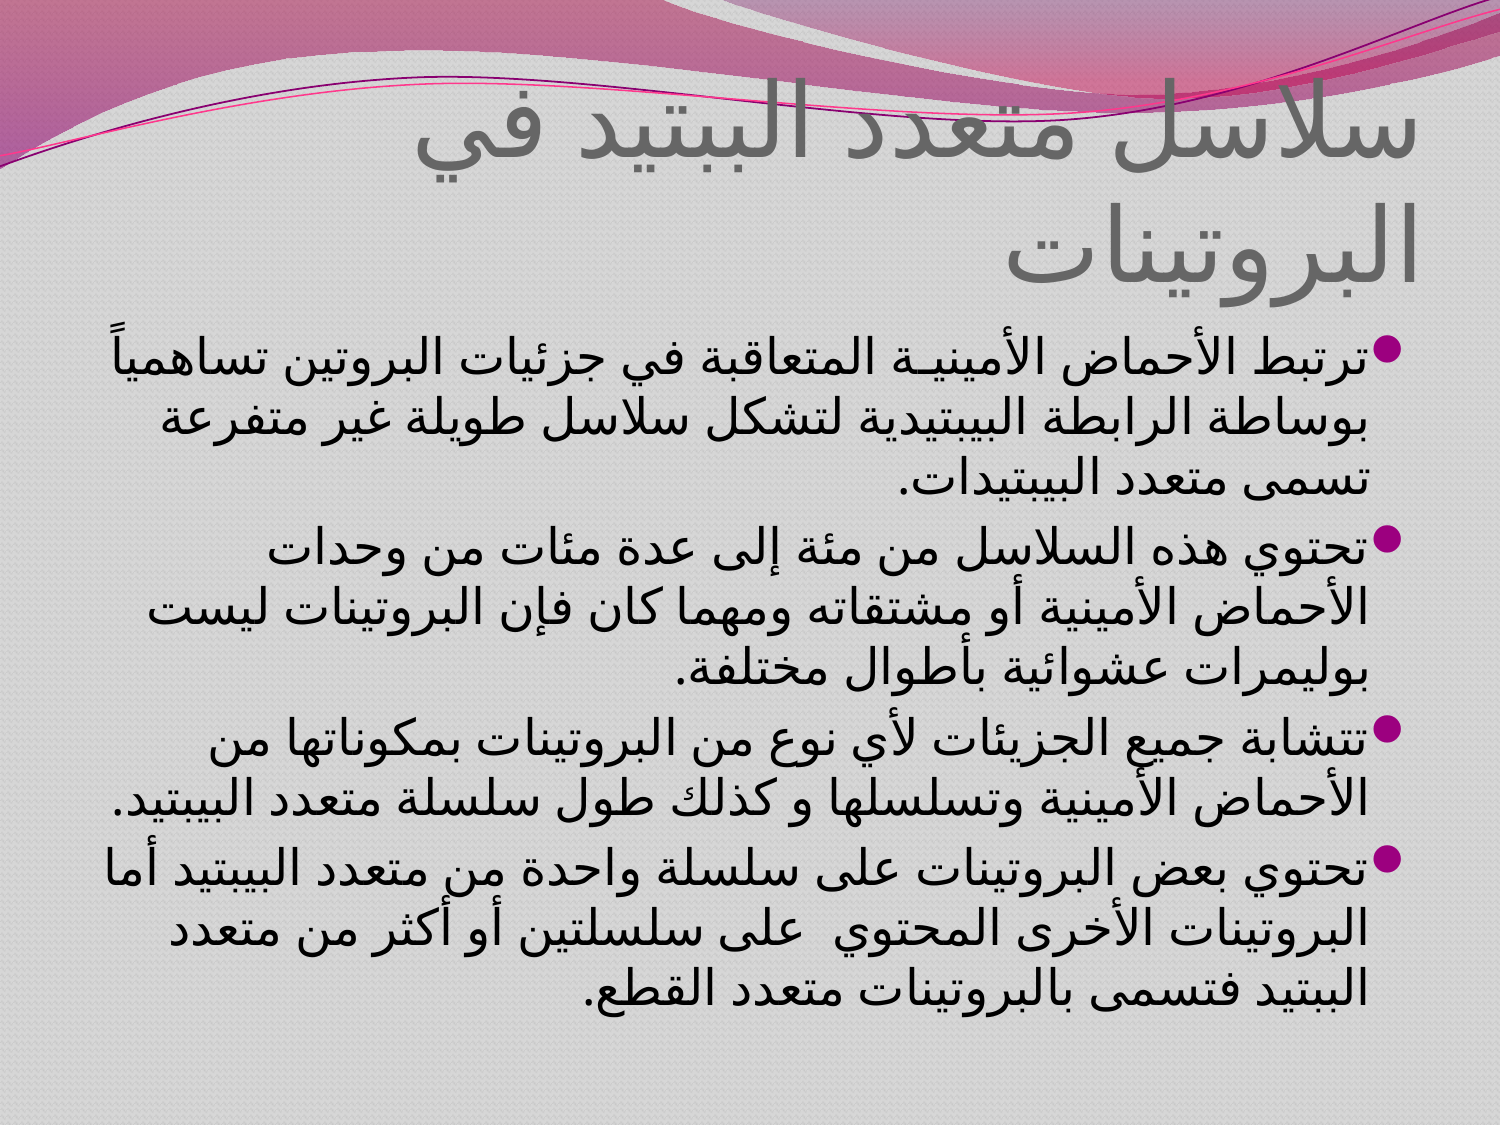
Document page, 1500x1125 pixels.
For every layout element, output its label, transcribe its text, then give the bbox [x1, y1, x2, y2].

list ترتبط الأحماض الأمينيـة المتعاقبة في جزئيات البروتين تساهمياً بوساطة الرابطة البيبتيدية لتشكل سلاسل طويلة غير متفرعة تسمى متعدد البيبتيدات. تحتوي هذه السلاسل من مئة إلى عدة مئات من وحدات الأحماض الأمينية أو مشتقاته ومهما كان فإن البروتينات ليست بوليمرات عشوائية بأطوال مختلفة. تتشابة جميع الجزيئات لأي نوع من البروتينات بمكوناتها من الأحماض الأمينية وتسلسلها و كذلك طول سلسلة متعدد البيبتيد. تحتوي بعض البروتينات على سلسلة واحدة من متعدد البيبتيد أما البروتينات الأخرى المحتوي على سلسلتين أو أكثر من متعدد الببتيد فتسمى بالبروتينات متعدد القطع. [75, 317, 1425, 1038]
title سلاسل متعدد الببتيد في البروتينات [75, 115, 1425, 303]
